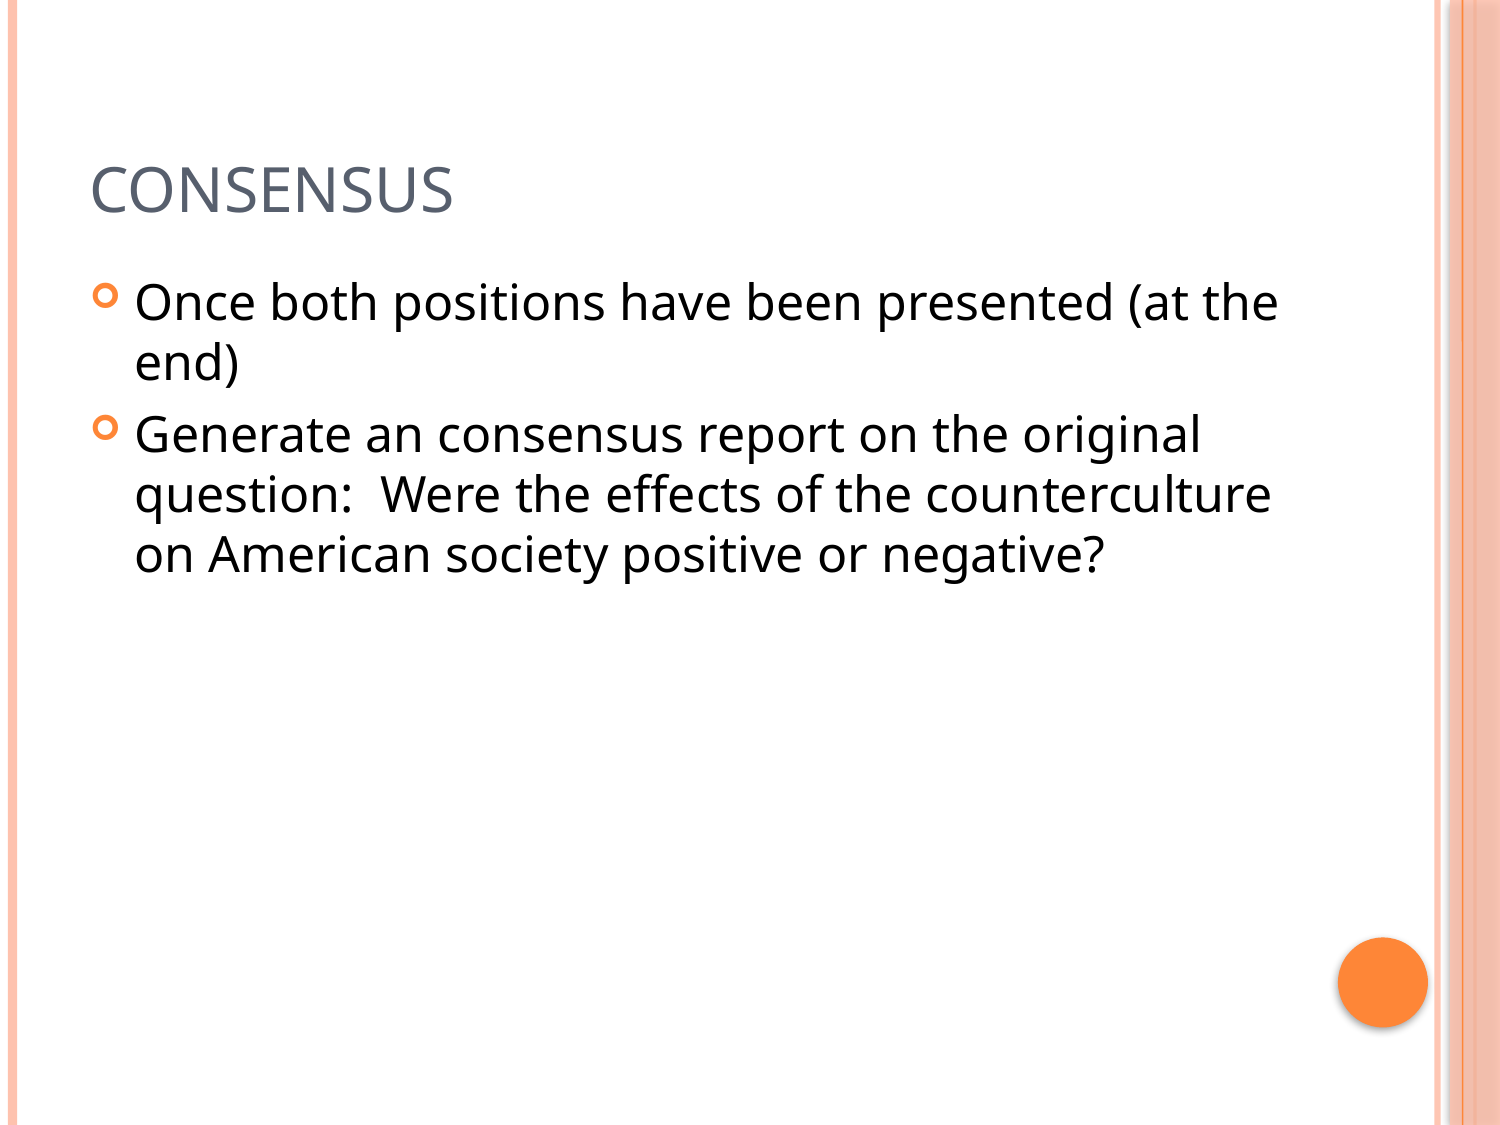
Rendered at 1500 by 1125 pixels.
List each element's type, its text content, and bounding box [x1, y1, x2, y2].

title Consensus [75, 45, 1300, 233]
list Once both positions have been presented (at the end) Generate an consensus report on the original question: Were the effects of the counterculture on American society positive or negative? [75, 262, 1300, 1062]
